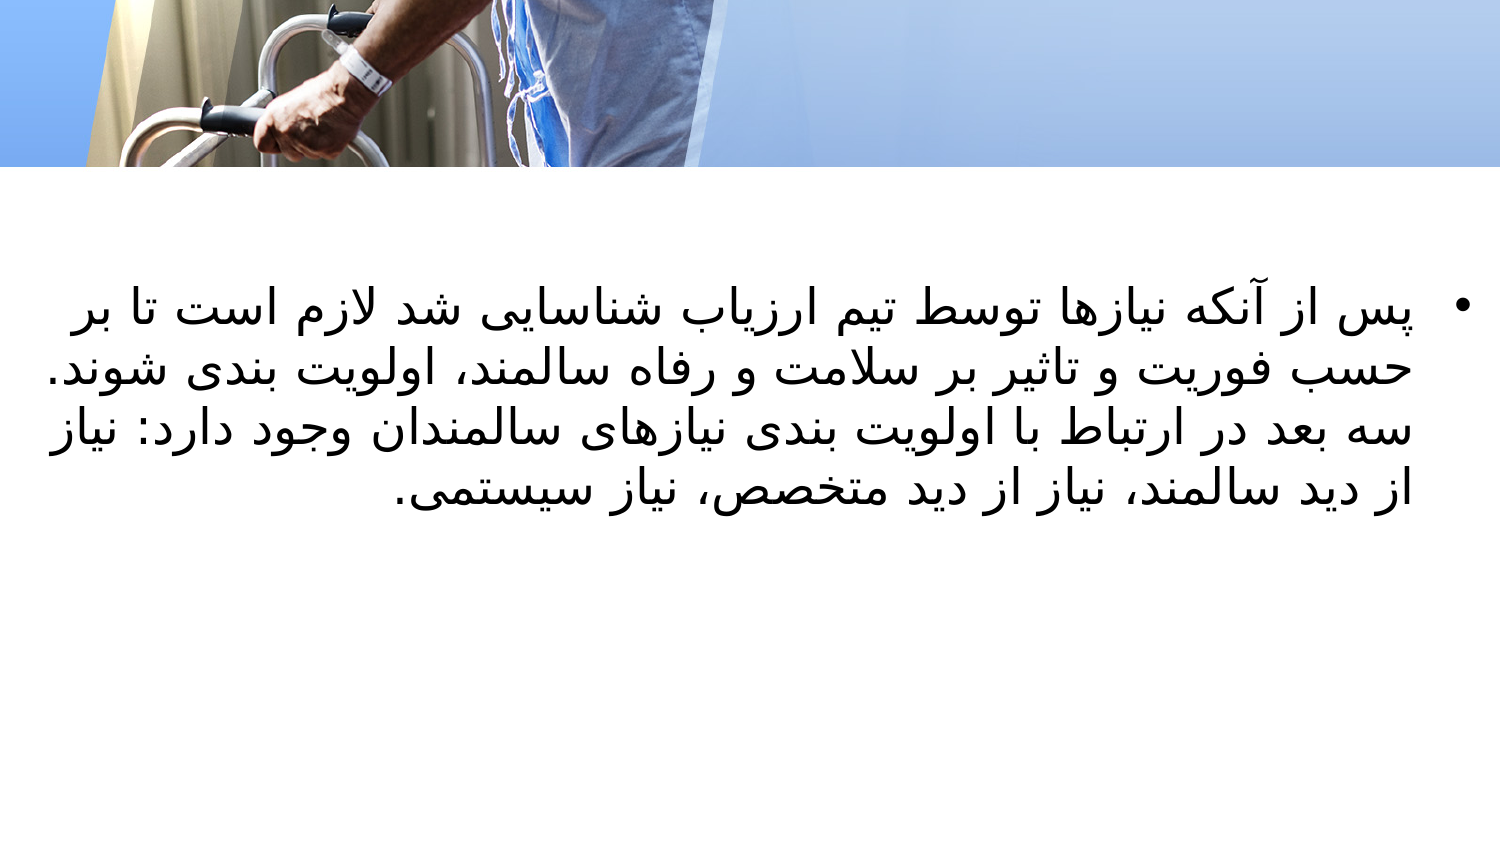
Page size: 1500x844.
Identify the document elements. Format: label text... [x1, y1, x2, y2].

list پس از آنکه نیازها توسط تیم ارزیاب شناسایی شد لازم است تا بر حسب فوریت و تاثیر بر سلامت و رفاه سالمند، اولویت بندی شوند. سه بعد در ارتباط با اولویت بندی نیازهای سالمندان وجود دارد: نیاز از دید سالمند، نیاز از دید متخصص، نیاز سیستمی. [16, 197, 1487, 817]
picture [0, 0, 1500, 844]
